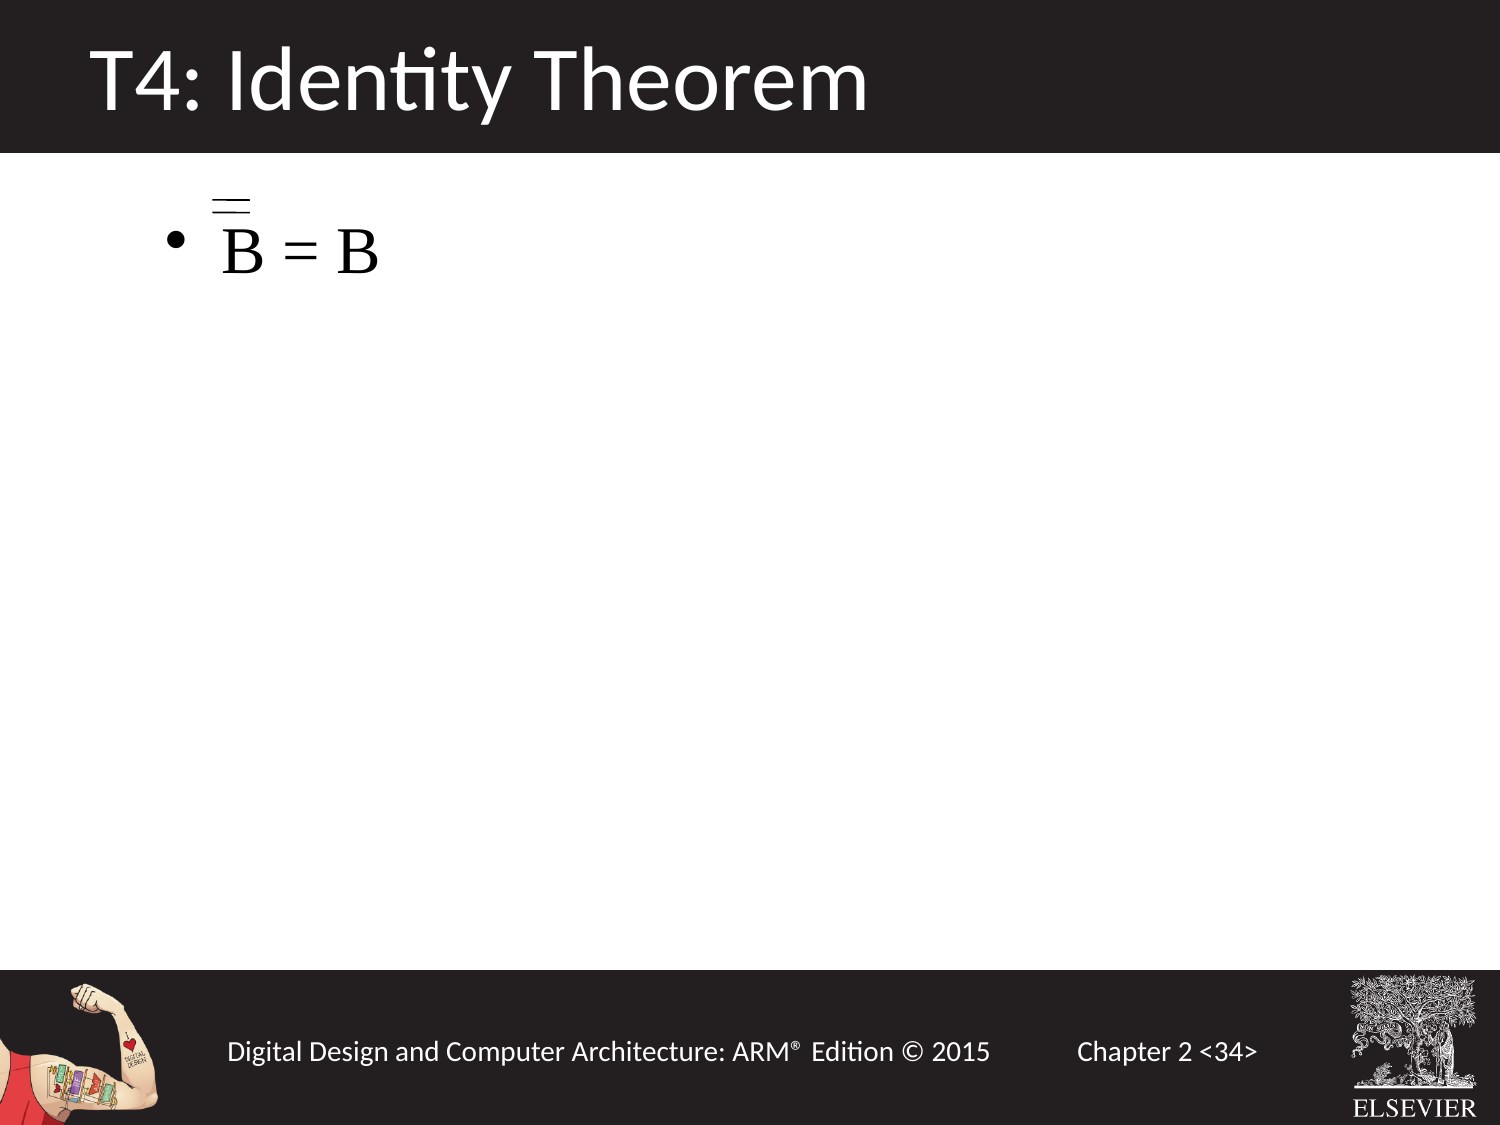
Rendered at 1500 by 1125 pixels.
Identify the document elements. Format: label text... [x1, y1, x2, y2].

picture [0, 979, 163, 1125]
picture [1350, 974, 1477, 1117]
text_box B = B [150, 199, 1450, 1013]
text_box T4: Identity Theorem [75, 11, 1375, 136]
